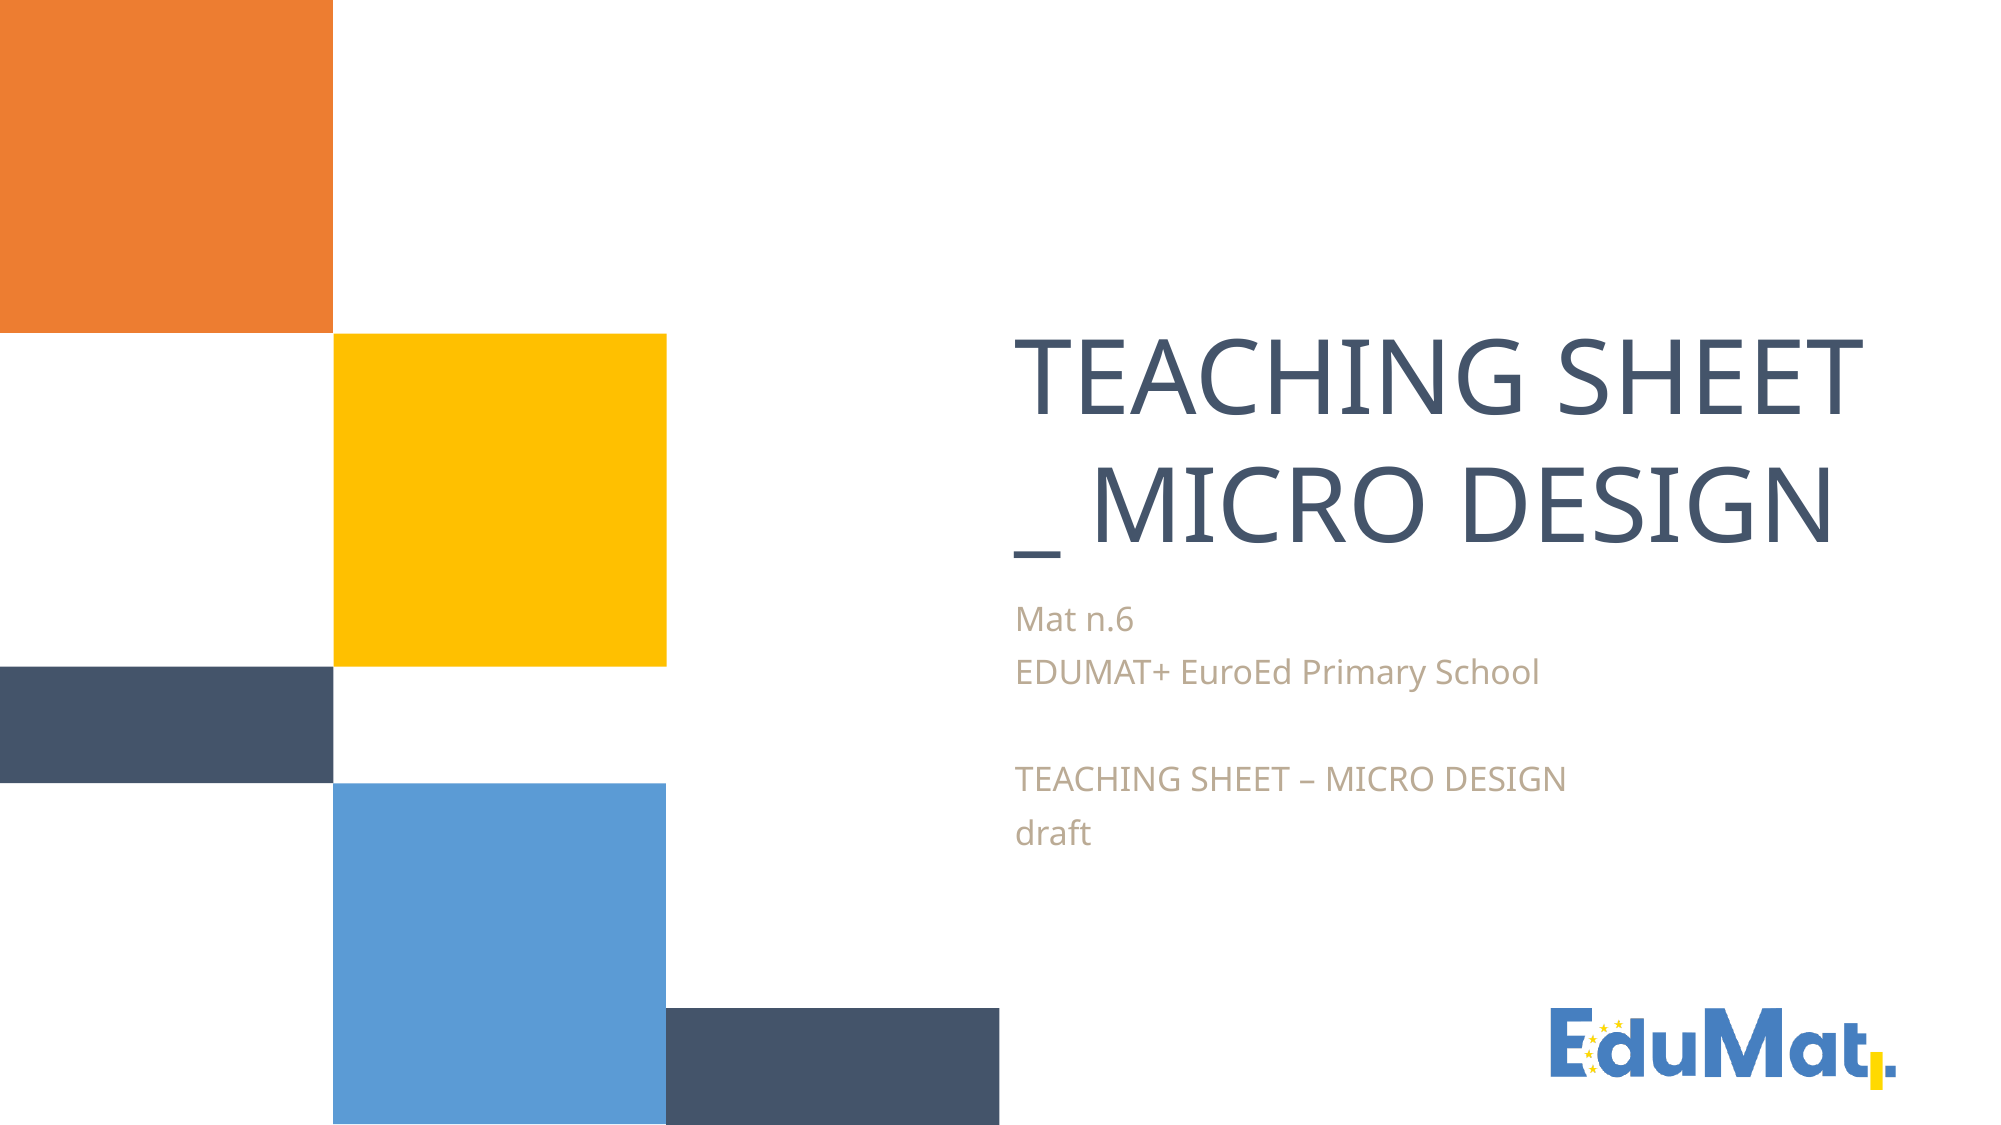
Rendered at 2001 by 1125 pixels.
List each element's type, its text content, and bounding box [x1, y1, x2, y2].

title TEACHING SHEET _ MICRO DESIGN [999, 184, 1886, 576]
picture [1548, 1008, 1898, 1090]
text_box Mat n.6 EDUMAT+ EuroEd Primary School TEACHING SHEET – MICRO DESIGN draft [999, 590, 1969, 863]
